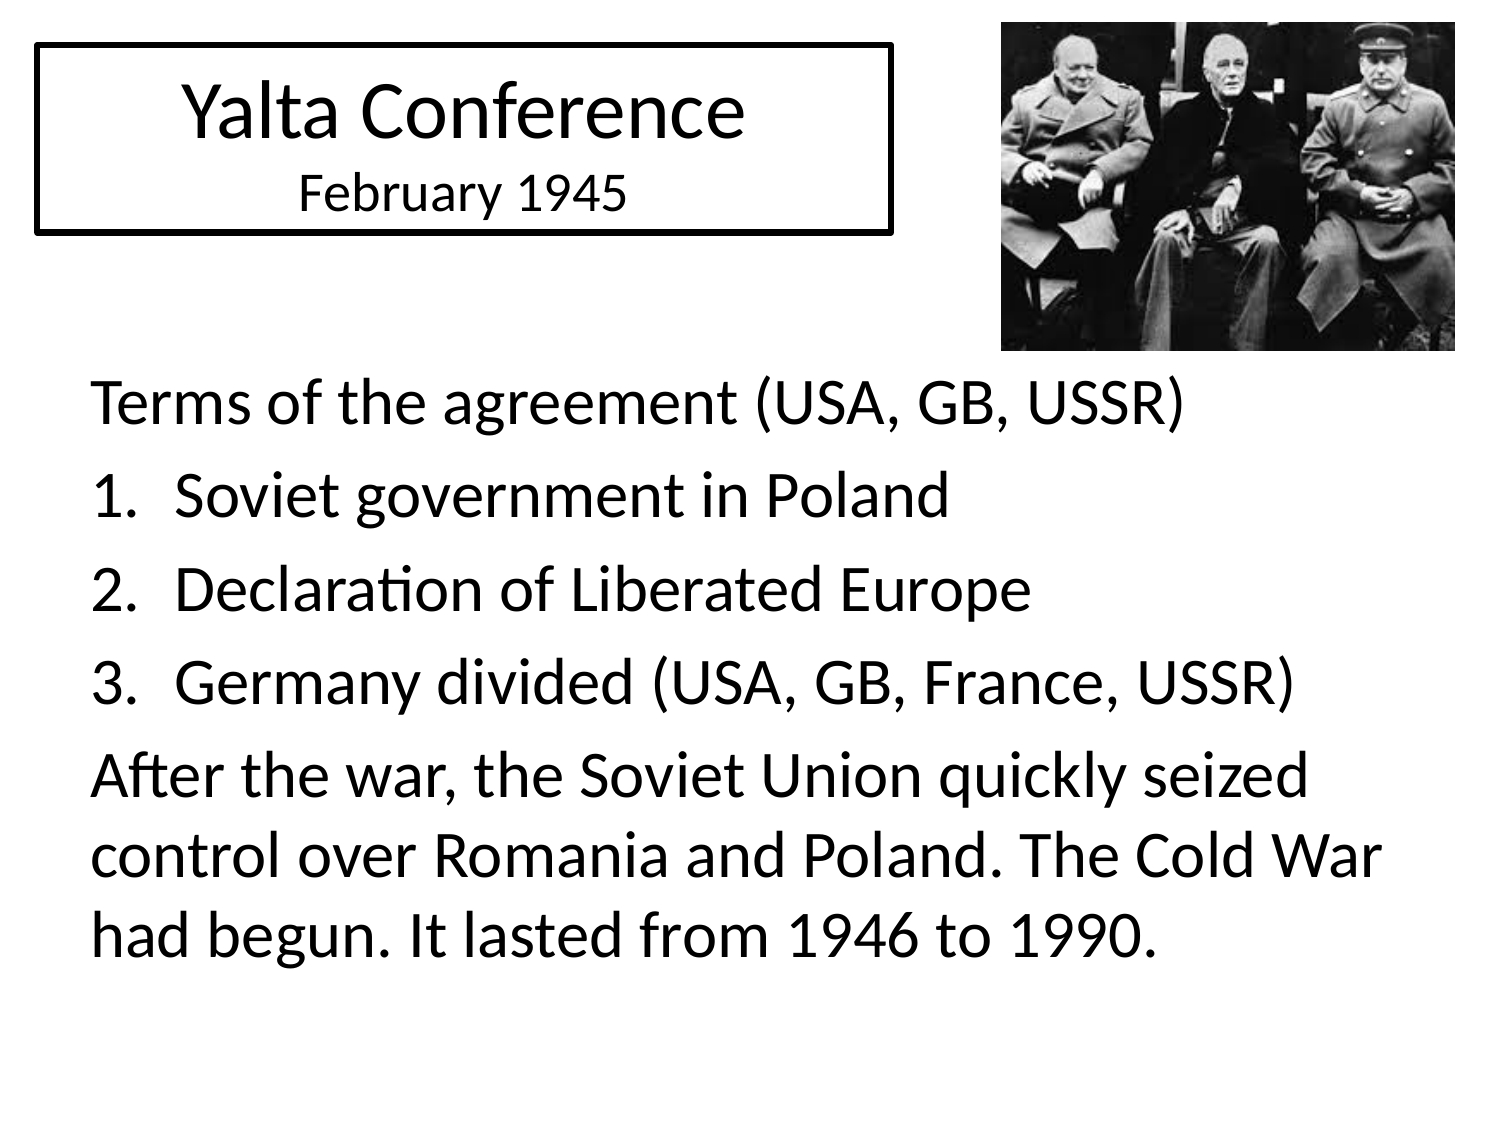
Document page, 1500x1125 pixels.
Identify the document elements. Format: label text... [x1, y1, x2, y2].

title Yalta Conference February 1945 [37, 45, 891, 233]
list Terms of the agreement (USA, GB, USSR) Soviet government in Poland Declaration of Liberated Europe Germany divided (USA, GB, France, USSR) After the war, the Soviet Union quickly seized control over Romania and Poland. The Cold War had begun. It lasted from 1946 to 1990. [75, 350, 1425, 1029]
picture [1001, 22, 1456, 351]
